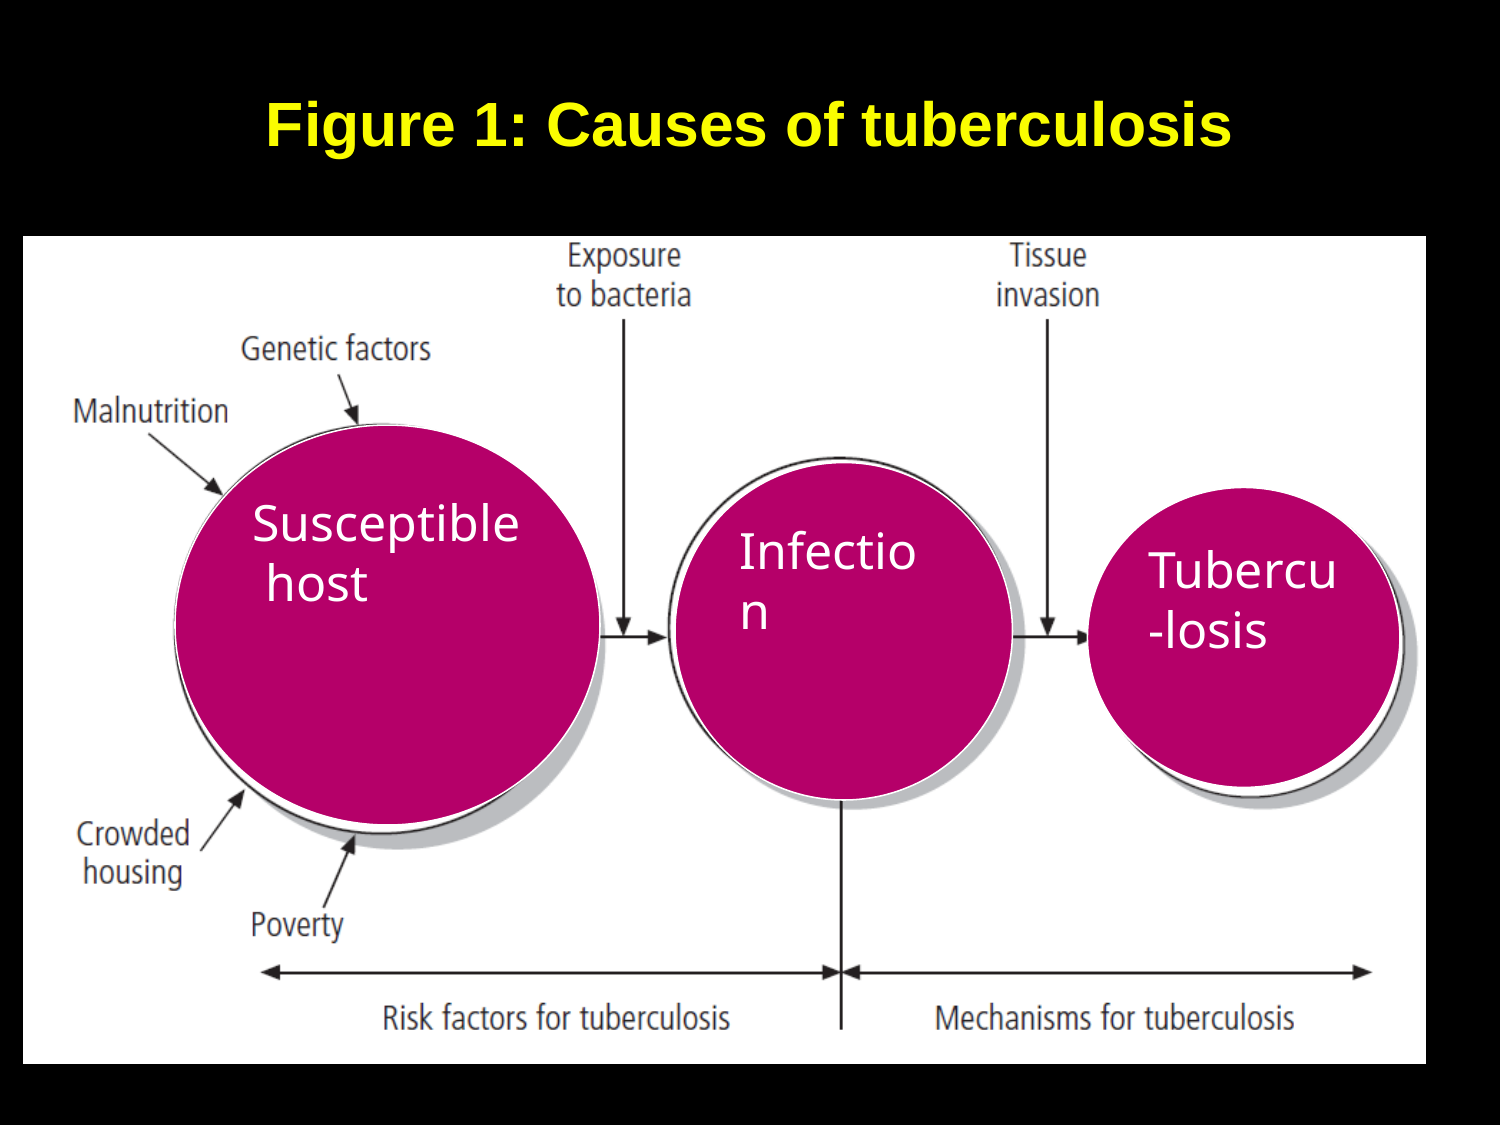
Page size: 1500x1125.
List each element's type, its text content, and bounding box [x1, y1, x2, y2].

picture [24, 237, 1426, 1063]
title Figure 1: Causes of tuberculosis [112, 65, 1388, 235]
